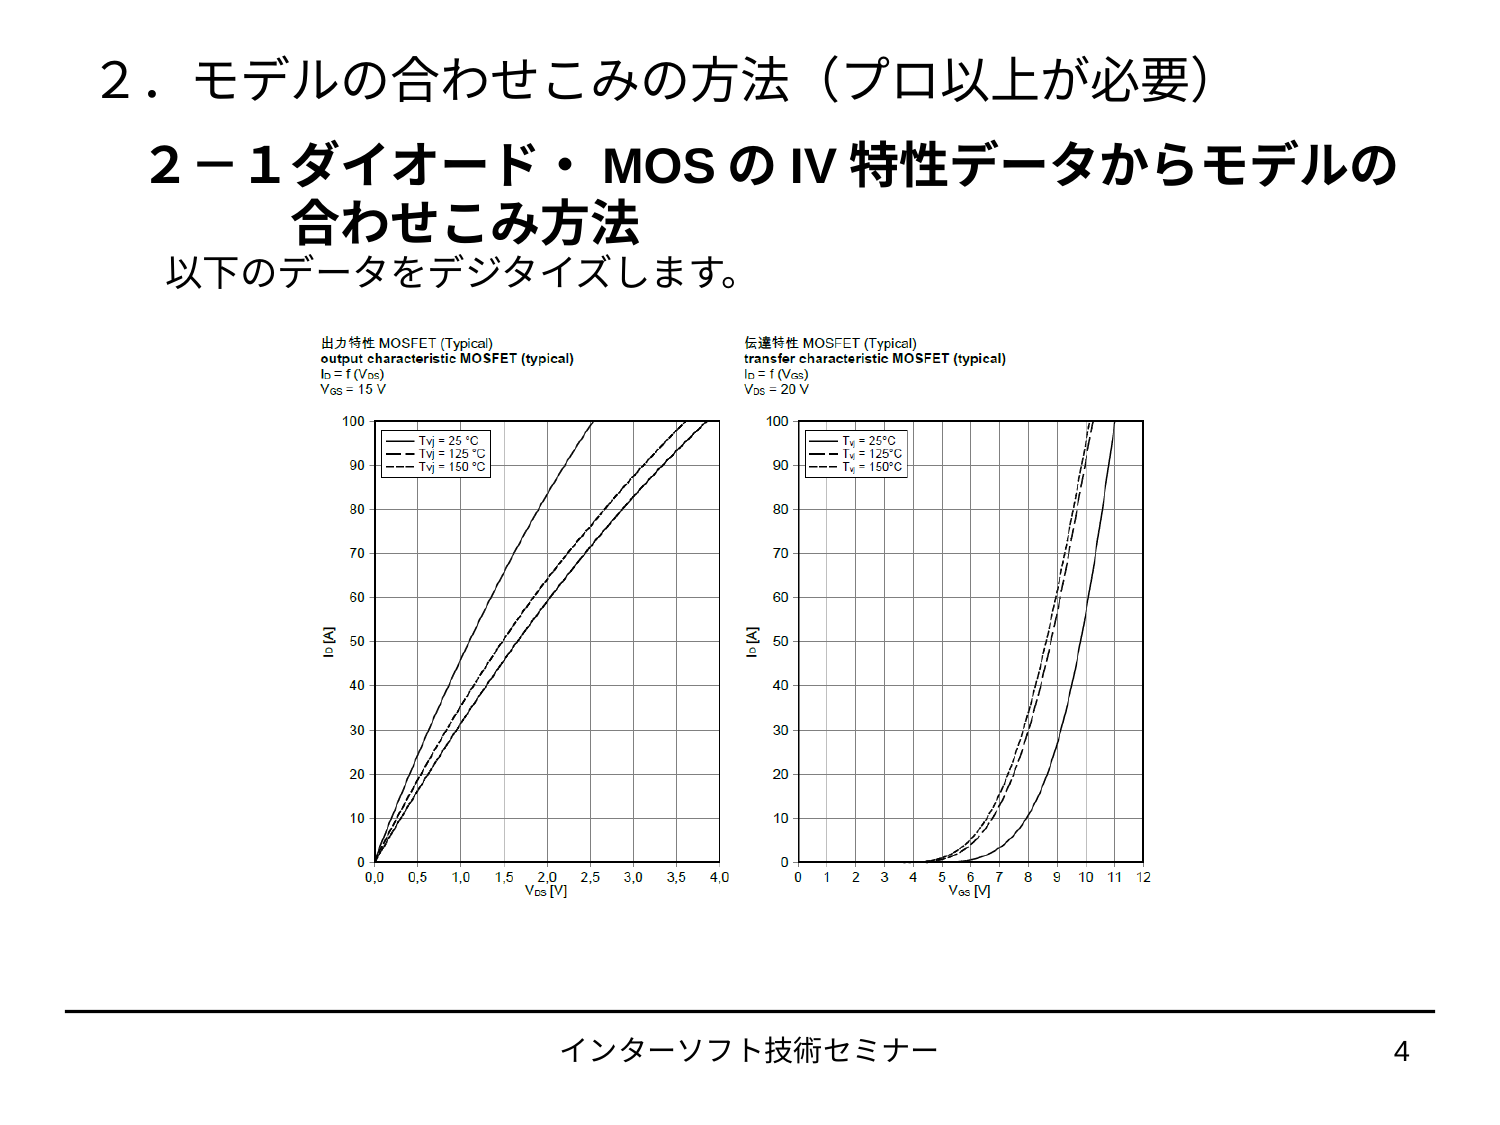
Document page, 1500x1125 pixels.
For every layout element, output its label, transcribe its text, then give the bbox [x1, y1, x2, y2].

footer インターソフト技術セミナー [512, 1024, 988, 1103]
text_box [64, 1009, 1436, 1014]
slide_number 4 [1074, 1024, 1425, 1103]
list ２－１ダイオード・MOSのIV特性データからモデルの 合わせこみ方法 以下のデータをデジタイズします。 [75, 137, 1427, 953]
picture [289, 326, 1176, 910]
title ２．モデルの合わせこみの方法（プロ以上が必要） [75, 45, 1436, 173]
